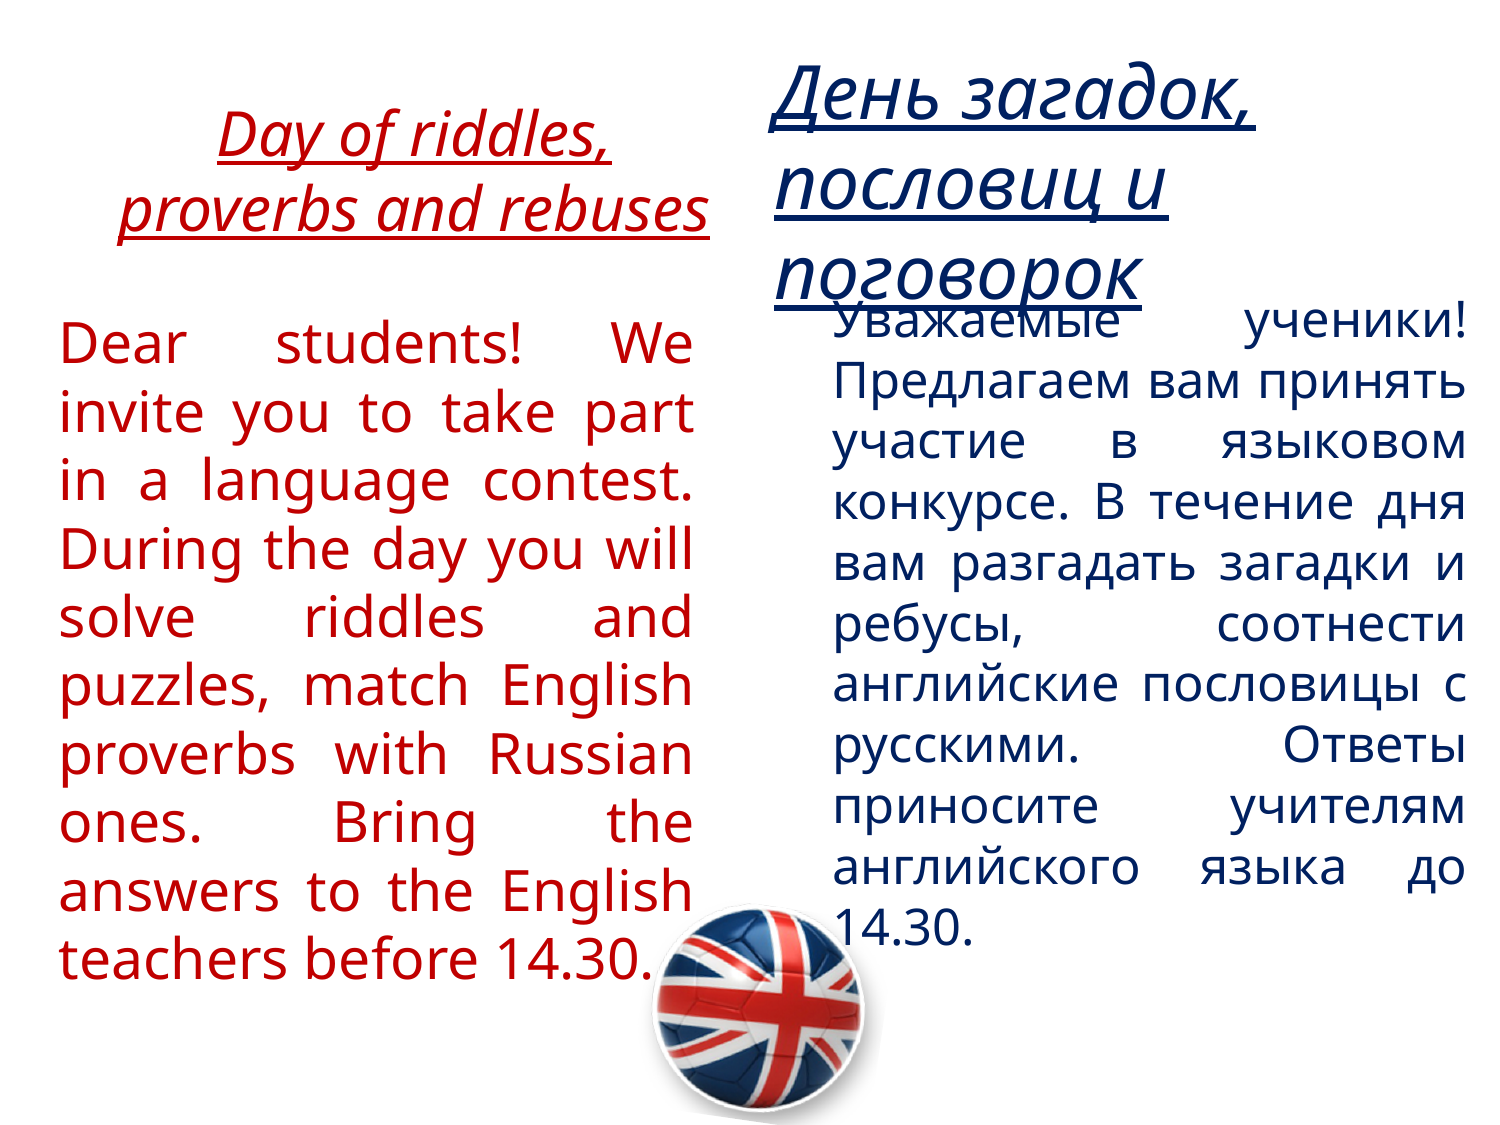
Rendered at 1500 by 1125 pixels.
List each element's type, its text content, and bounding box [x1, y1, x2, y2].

text_box День загадок, пословиц и поговорок [759, 37, 1472, 323]
picture [621, 888, 898, 1125]
list Уважаемые ученики! Предлагаем вам принять участие в языковом конкурсе. В течение дня вам разгадать загадки и ребусы, соотнести английские пословицы с русскими. Ответы приносите учителям английского языка до 14.30. [817, 279, 1484, 993]
list Dear students! We invite you to take part in a language contest. During the day you will solve riddles and puzzles, match English proverbs with Russian ones. Bring the answers to the English teachers before 14.30. [43, 299, 711, 1014]
title Day of riddles, proverbs and rebuses [103, 59, 726, 278]
